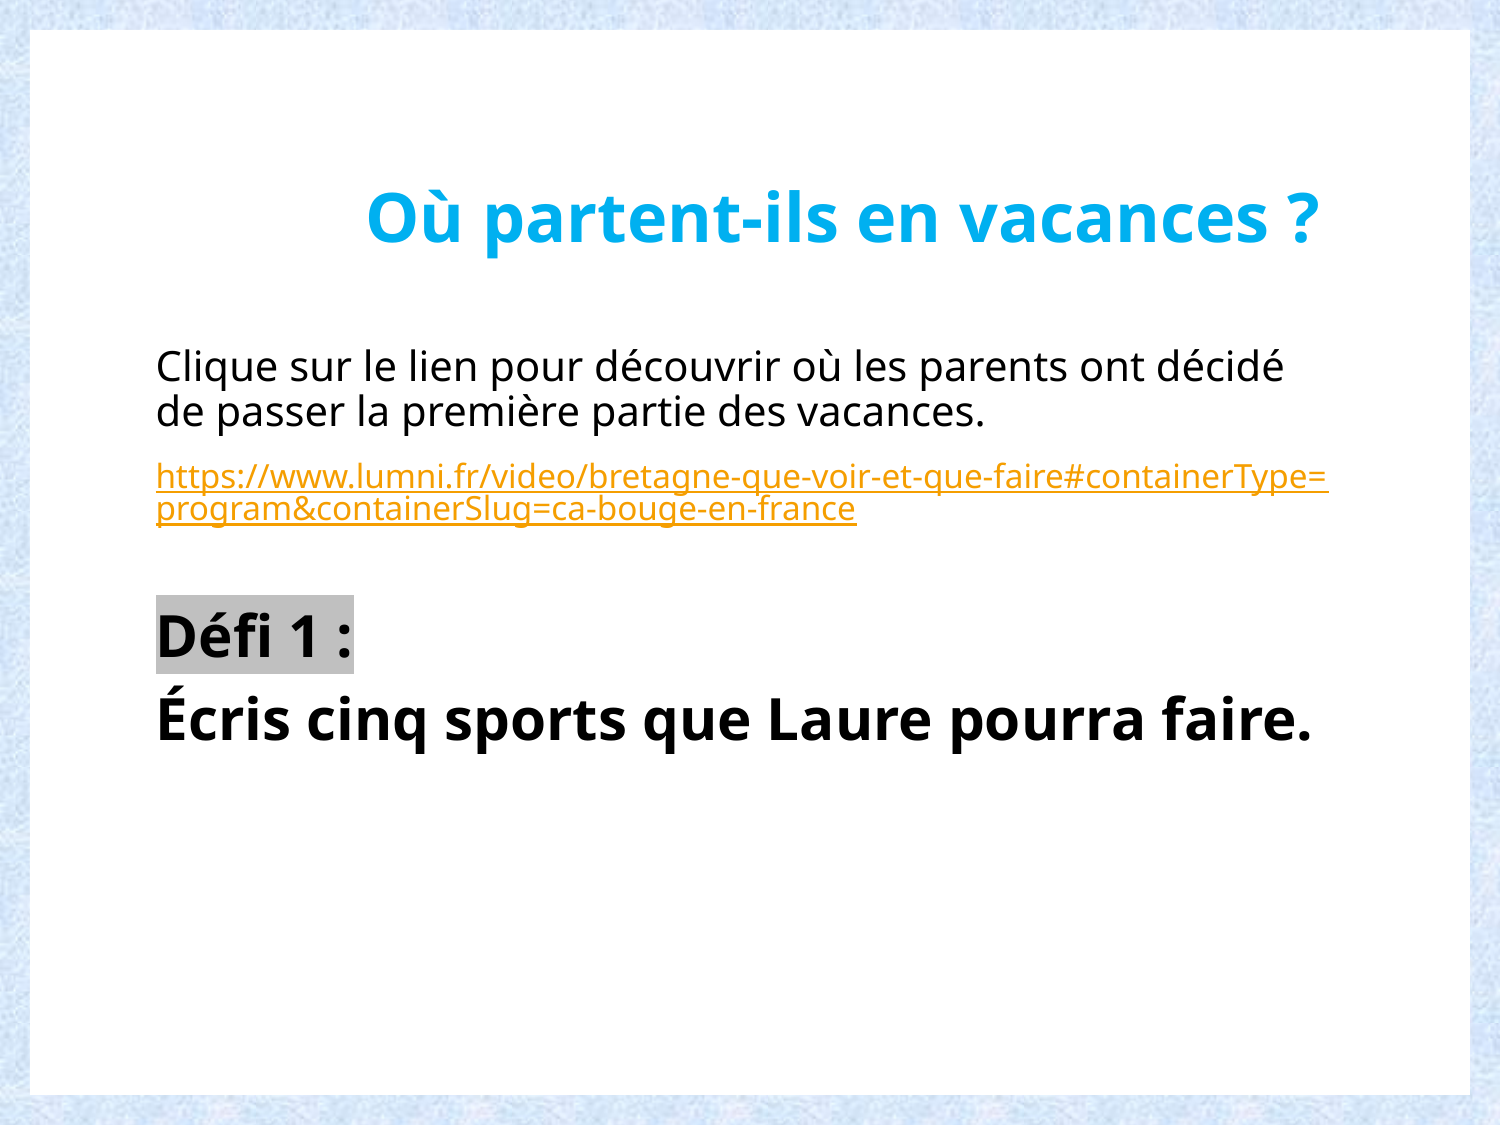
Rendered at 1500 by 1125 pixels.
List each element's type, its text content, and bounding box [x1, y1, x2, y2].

title Où partent-ils en vacances ? [140, 99, 1356, 323]
picture [0, 0, 1500, 1125]
list Clique sur le lien pour découvrir où les parents ont décidé de passer la première partie des vacances. https://www.lumni.fr/video/bretagne-que-voir-et-que-faire#containerType=program&containerSlug=ca-bouge-en-france Défi 1 : Écris cinq sports que Laure pourra faire. [140, 337, 1356, 1000]
